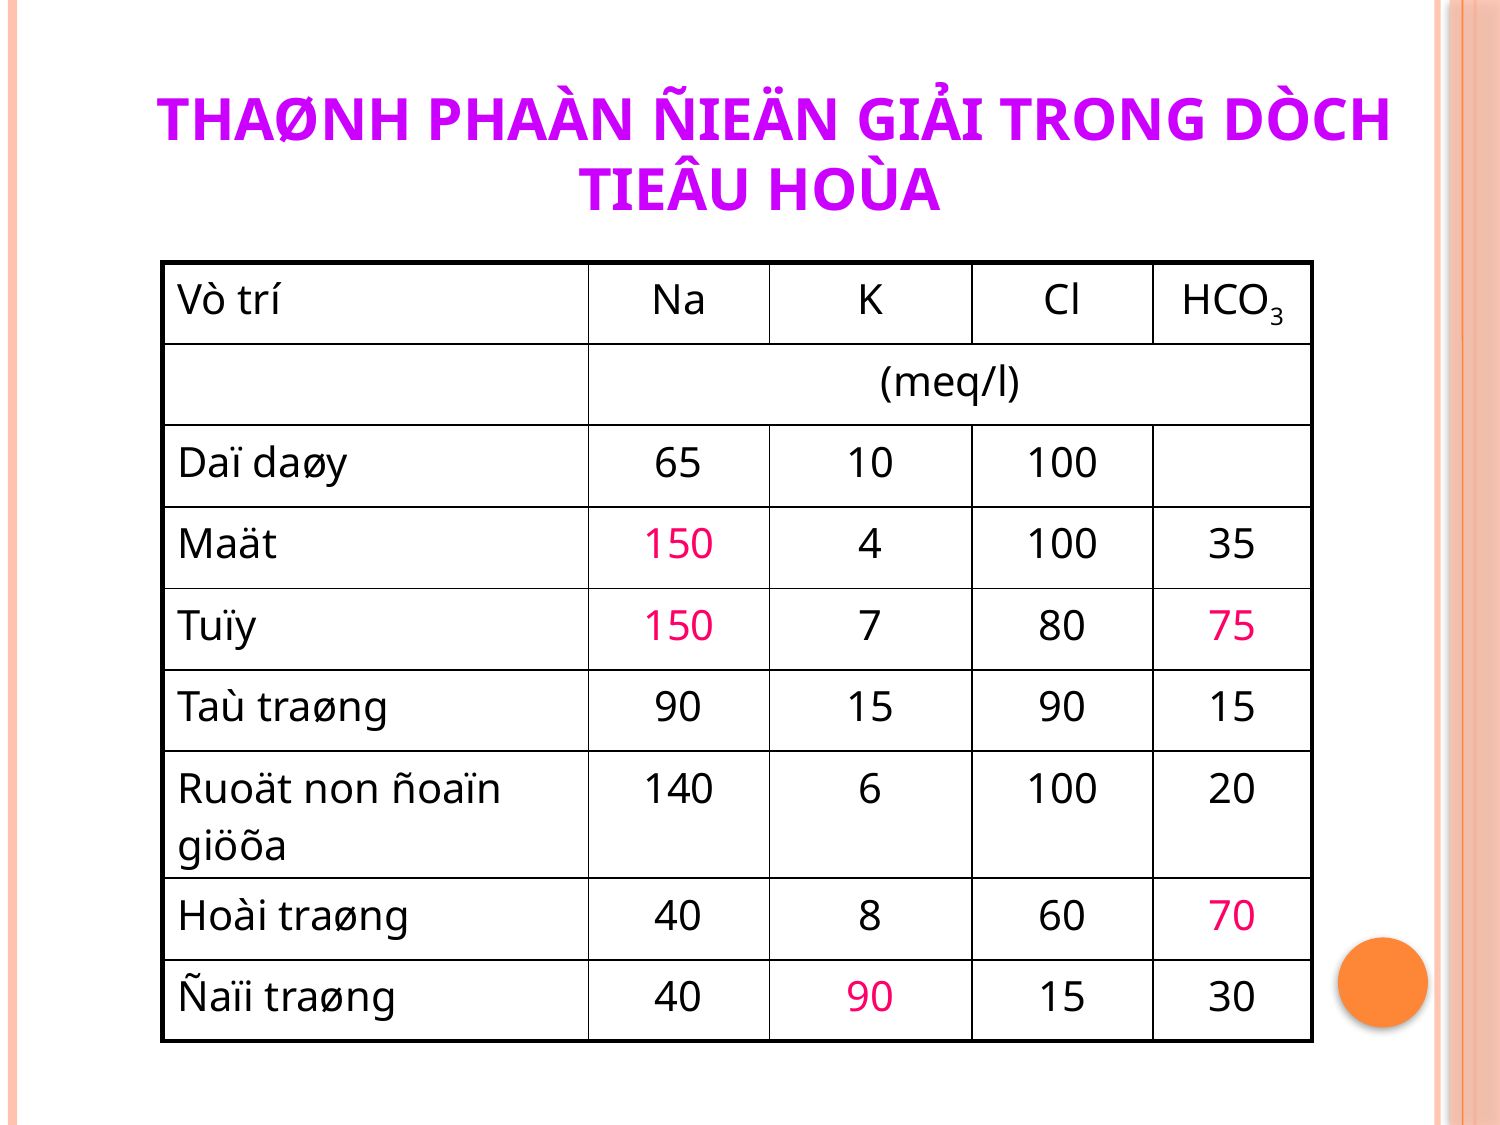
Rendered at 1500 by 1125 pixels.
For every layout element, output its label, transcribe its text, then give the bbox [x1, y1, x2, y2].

table_cell 8 [770, 879, 971, 959]
table_cell 60 [973, 879, 1152, 959]
table_cell 100 [973, 752, 1152, 877]
table_cell 90 [589, 671, 769, 750]
table_cell 75 [1154, 589, 1310, 669]
table_cell Tuïy [165, 589, 588, 669]
table_cell 140 [589, 752, 769, 877]
table_cell 40 [589, 879, 769, 959]
table_cell 100 [973, 508, 1152, 588]
table_cell 7 [770, 589, 971, 669]
table_cell 10 [770, 426, 971, 506]
table_cell 90 [973, 671, 1152, 750]
table_cell [165, 345, 588, 424]
table_header HCO3 [1154, 265, 1310, 343]
table_header Vò trí [165, 265, 588, 343]
table_header Na [589, 265, 769, 343]
table_header Cl [973, 265, 1152, 343]
table_cell [1154, 426, 1310, 506]
table_cell Daï daøy [165, 426, 588, 506]
table_cell 70 [1154, 879, 1310, 959]
table_cell 80 [973, 589, 1152, 669]
table_cell 30 [1154, 961, 1310, 1039]
table_cell Taù traøng [165, 671, 588, 750]
table_cell 6 [770, 752, 971, 877]
table_cell 40 [589, 961, 769, 1039]
table_cell 15 [973, 961, 1152, 1039]
text_box THAØNH PHAÀN ÑIEÄN GIẢI TRONG DÒCH TIEÂU HOÙA [87, 74, 1463, 230]
table_cell 35 [1154, 508, 1310, 588]
table_cell Maät [165, 508, 588, 588]
table_cell 15 [1154, 671, 1310, 750]
table_cell (meq/l) [589, 345, 1310, 424]
table_cell Ruoät non ñoaïn giöõa [165, 752, 588, 877]
table_cell 100 [973, 426, 1152, 506]
table_cell 4 [770, 508, 971, 588]
table_cell 150 [589, 508, 769, 588]
table_cell 150 [589, 589, 769, 669]
table_cell 20 [1154, 752, 1310, 877]
table_cell Ñaïi traøng [165, 961, 588, 1039]
table_cell 15 [770, 671, 971, 750]
table_cell 65 [589, 426, 769, 506]
table_header K [770, 265, 971, 343]
table_cell Hoài traøng [165, 879, 588, 959]
table_cell 90 [770, 961, 971, 1039]
